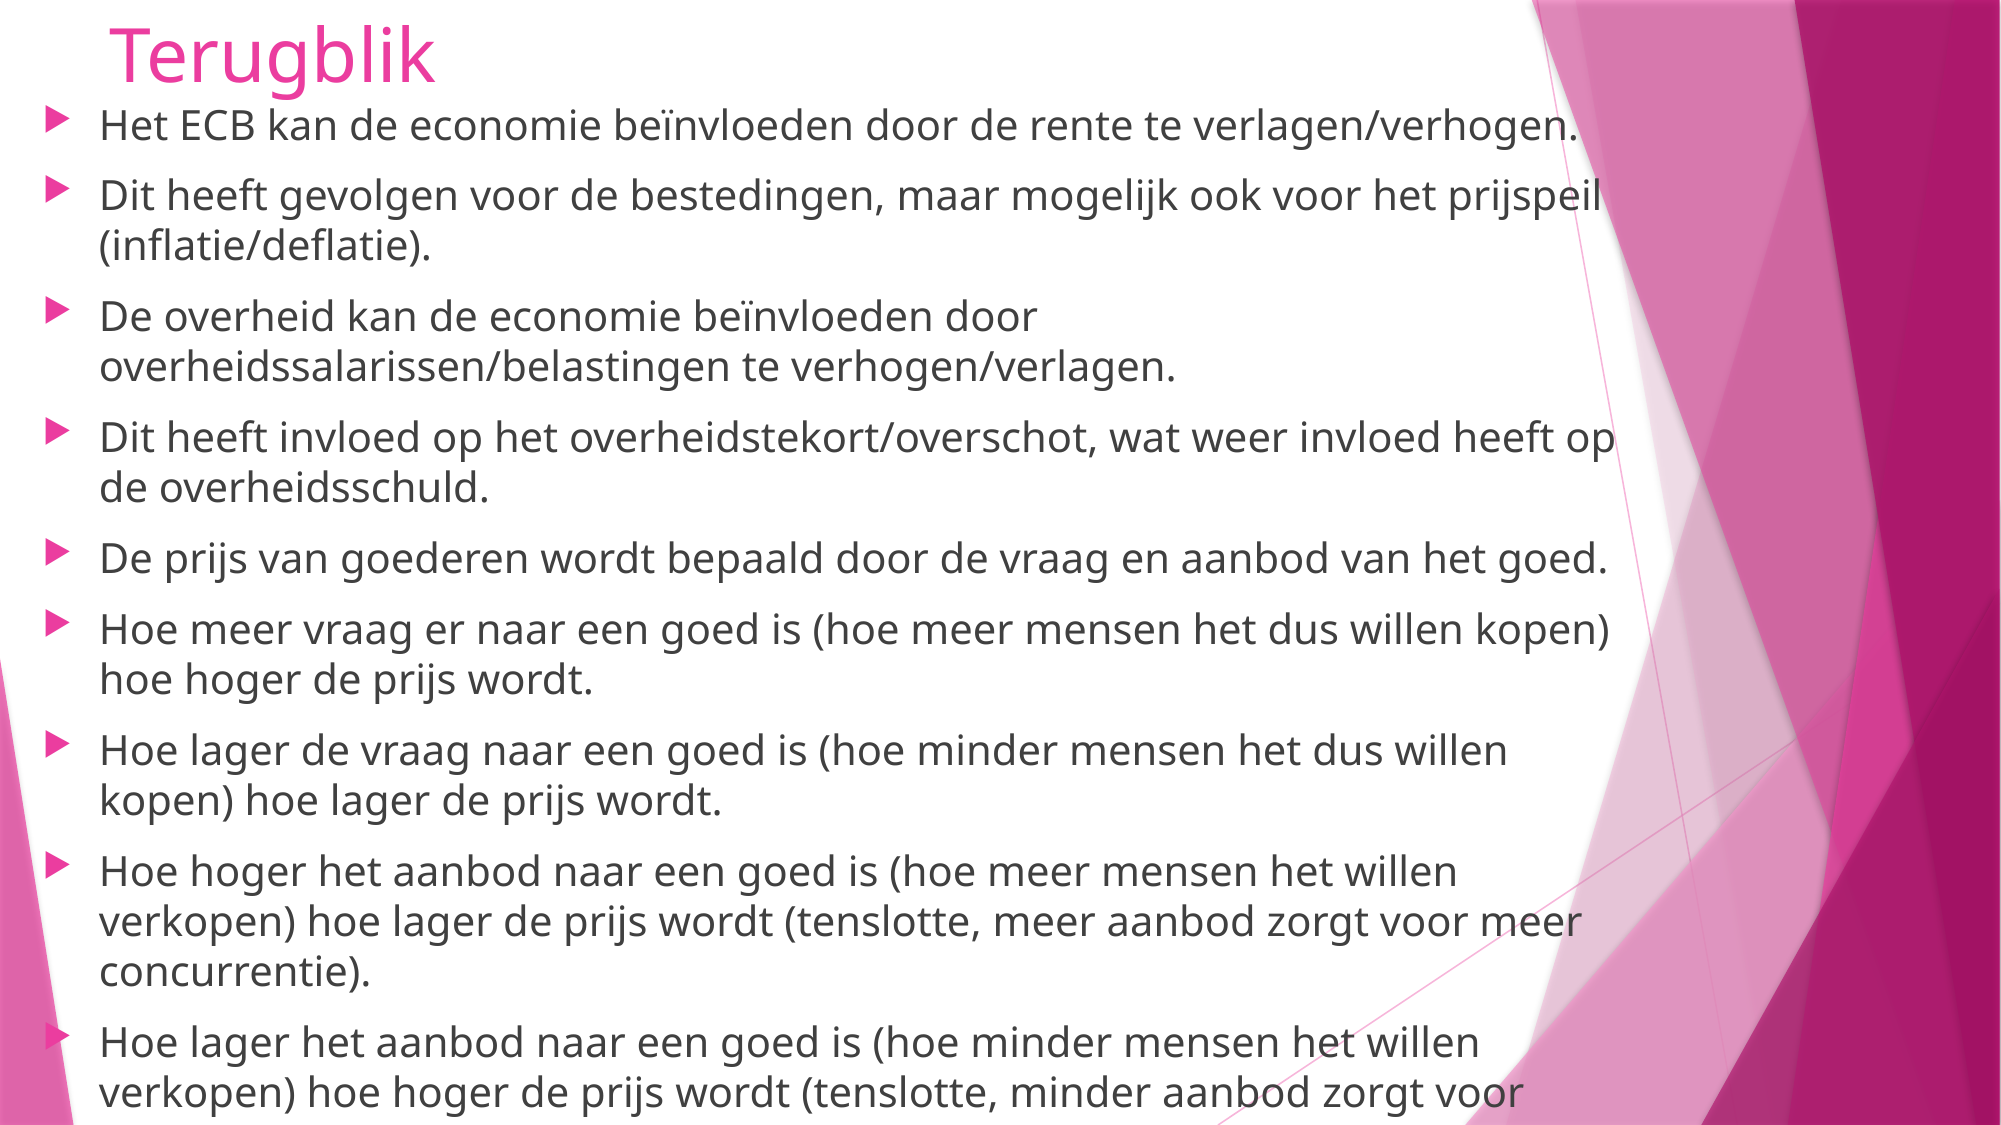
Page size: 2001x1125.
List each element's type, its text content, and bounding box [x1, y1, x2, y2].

title Terugblik [94, 0, 1522, 90]
list Het ECB kan de economie beïnvloeden door de rente te verlagen/verhogen. Dit heeft gevolgen voor de bestedingen, maar mogelijk ook voor het prijspeil (inflatie/deflatie). De overheid kan de economie beïnvloeden door overheidssalarissen/belastingen te verhogen/verlagen. Dit heeft invloed op het overheidstekort/overschot, wat weer invloed heeft op de overheidsschuld. De prijs van goederen wordt bepaald door de vraag en aanbod van het goed. Hoe meer vraag er naar een goed is (hoe meer mensen het dus willen kopen) hoe hoger de prijs wordt. Hoe lager de vraag naar een goed is (hoe minder mensen het dus willen kopen) hoe lager de prijs wordt. Hoe hoger het aanbod naar een goed is (hoe meer mensen het willen verkopen) hoe lager de prijs wordt (tenslotte, meer aanbod zorgt voor meer concurrentie). Hoe lager het aanbod naar een goed is (hoe minder mensen het willen verkopen) hoe hoger de prijs wordt (tenslotte, minder aanbod zorgt voor minder concurrentie). [27, 90, 1633, 991]
